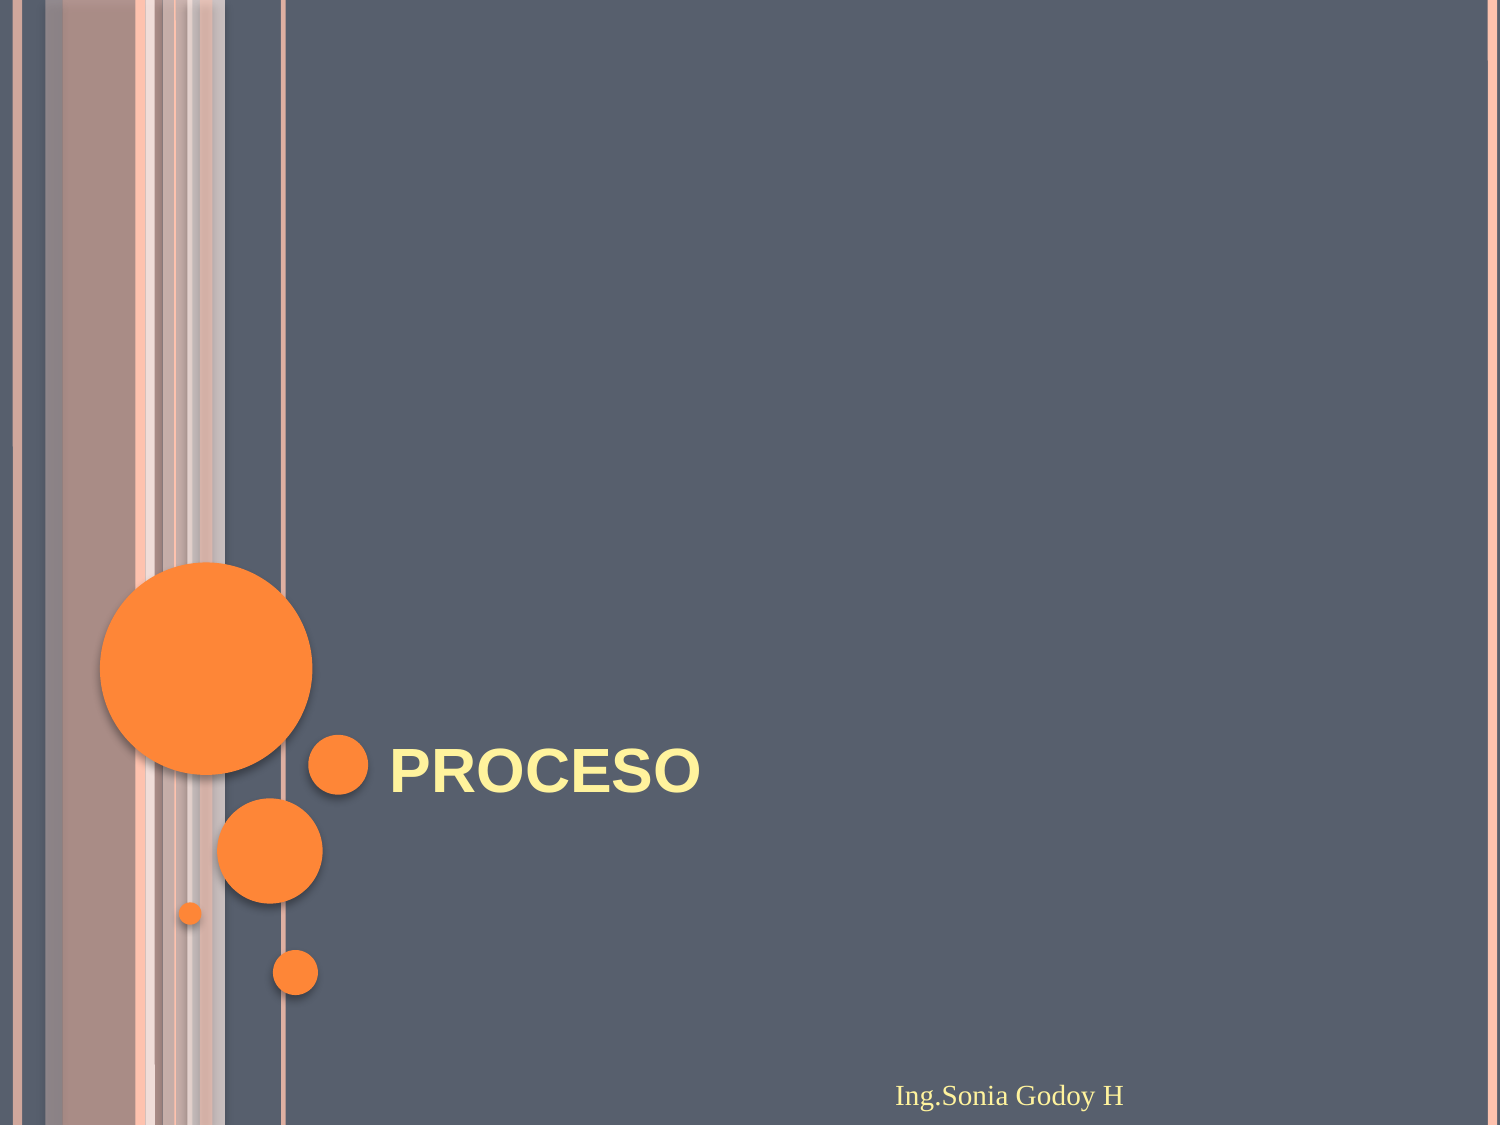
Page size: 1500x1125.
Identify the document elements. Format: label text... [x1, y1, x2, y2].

footer Ing.Sonia Godoy H [539, 1061, 1139, 1125]
title PROCESO [375, 474, 1388, 812]
